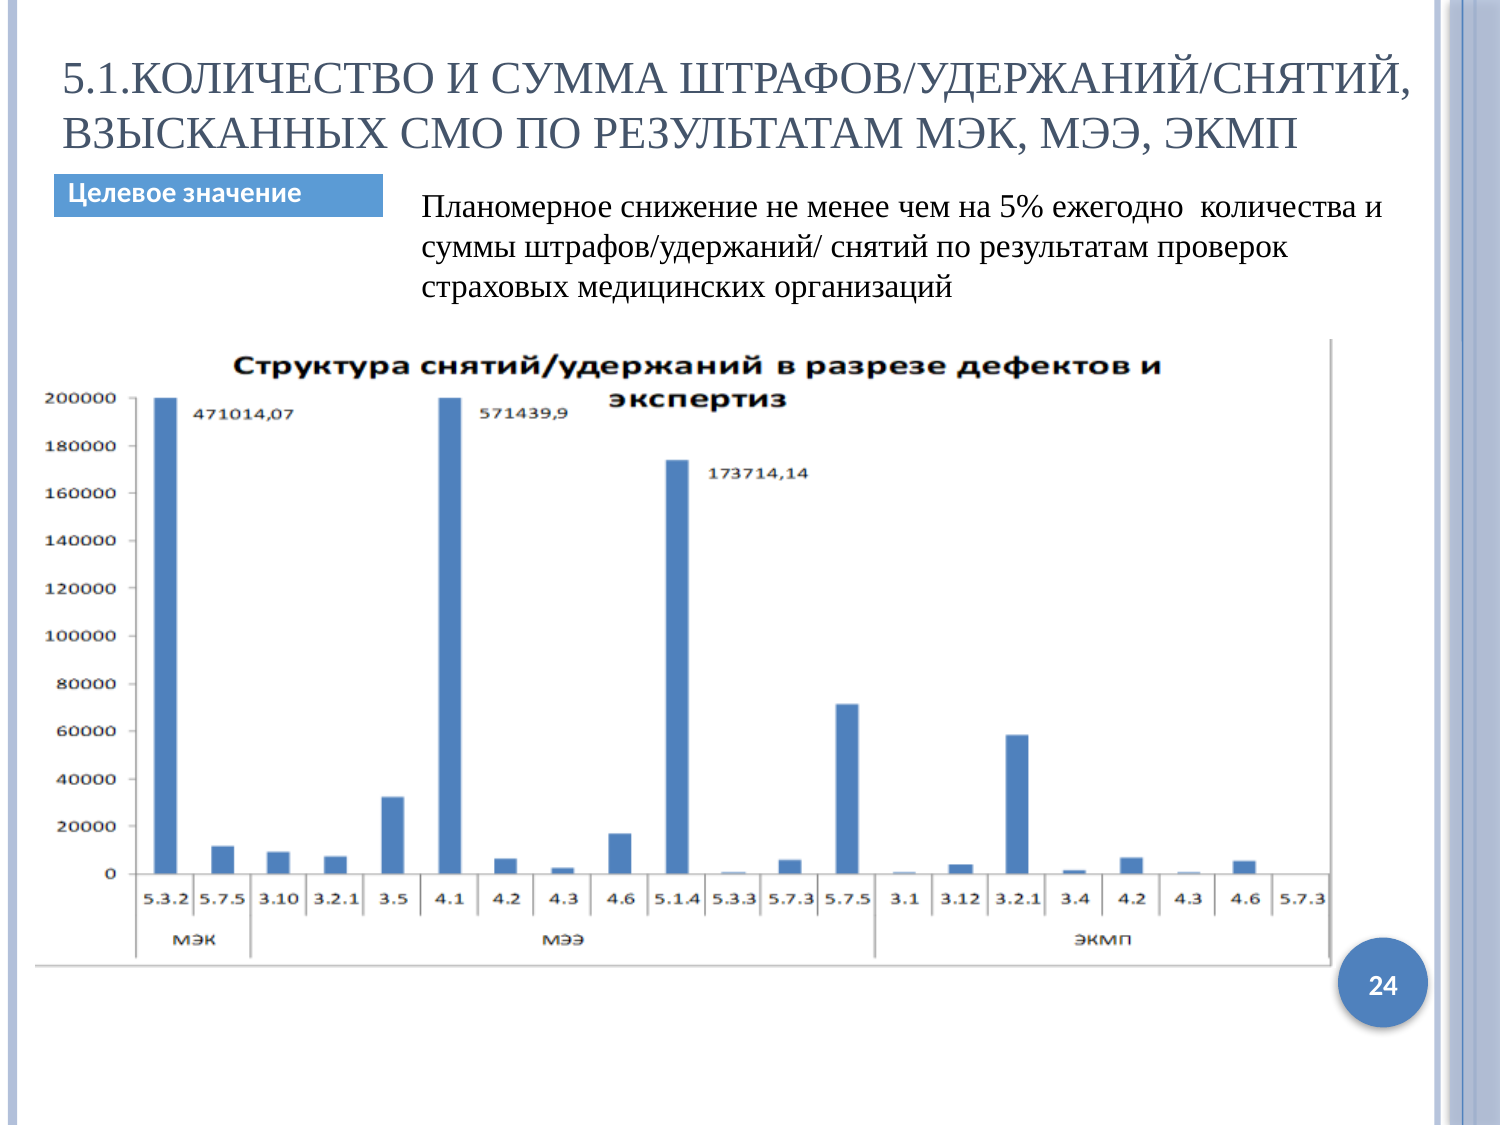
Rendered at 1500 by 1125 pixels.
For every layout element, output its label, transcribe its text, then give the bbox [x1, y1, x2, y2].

text_box 24 [1333, 940, 1434, 1026]
table_header Целевое значение [54, 174, 383, 217]
text_box Планомерное снижение не менее чем на 5% ежегодно количества и суммы штрафов/удержаний/ снятий по результатам проверок страховых медицинских организаций [406, 177, 1409, 312]
picture [34, 339, 1337, 968]
text_box 5.1.Количество и сумма штрафов/удержаний/снятий, взысканных СМО по результатам МЭК, МЭЭ, ЭКМП [47, 35, 1445, 166]
